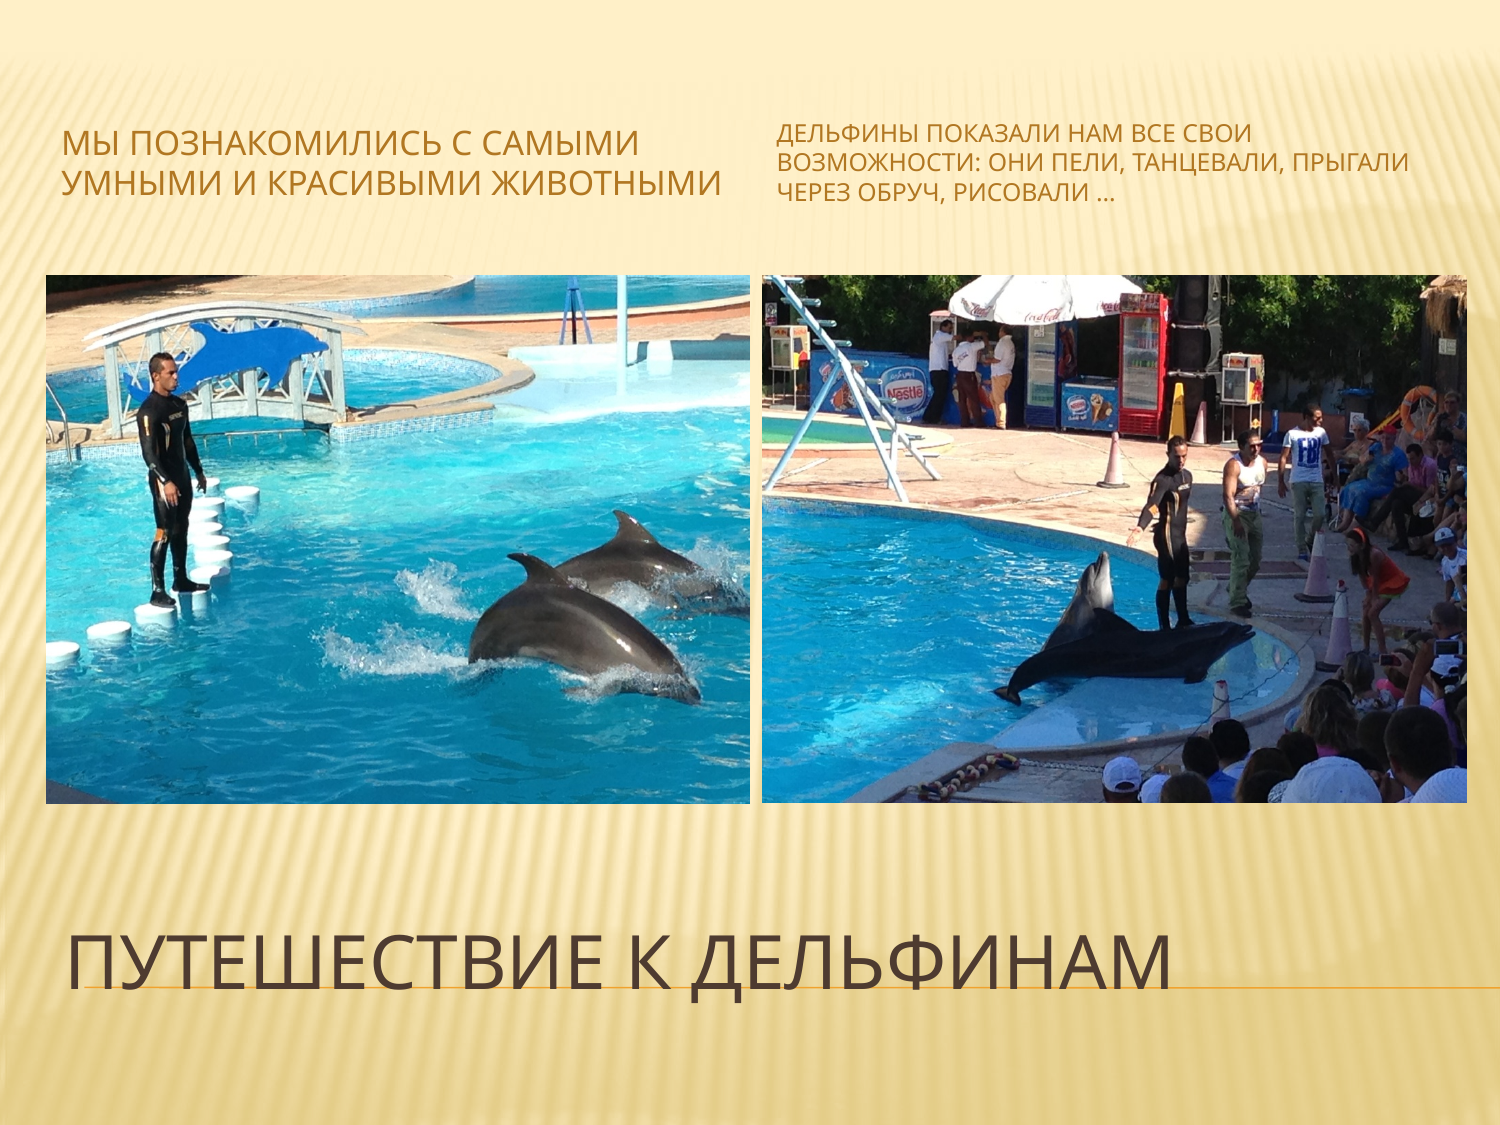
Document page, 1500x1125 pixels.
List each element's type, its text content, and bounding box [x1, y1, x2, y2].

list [762, 274, 1467, 804]
list Дельфины показали нам все свои возможности: они пели, танцевали, прыгали через обруч, рисовали … [761, 109, 1467, 215]
title Путешествие к дельфинам [50, 887, 1463, 1033]
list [45, 274, 751, 804]
list Мы познакомились с самыми умными и красивыми животными [46, 109, 750, 215]
